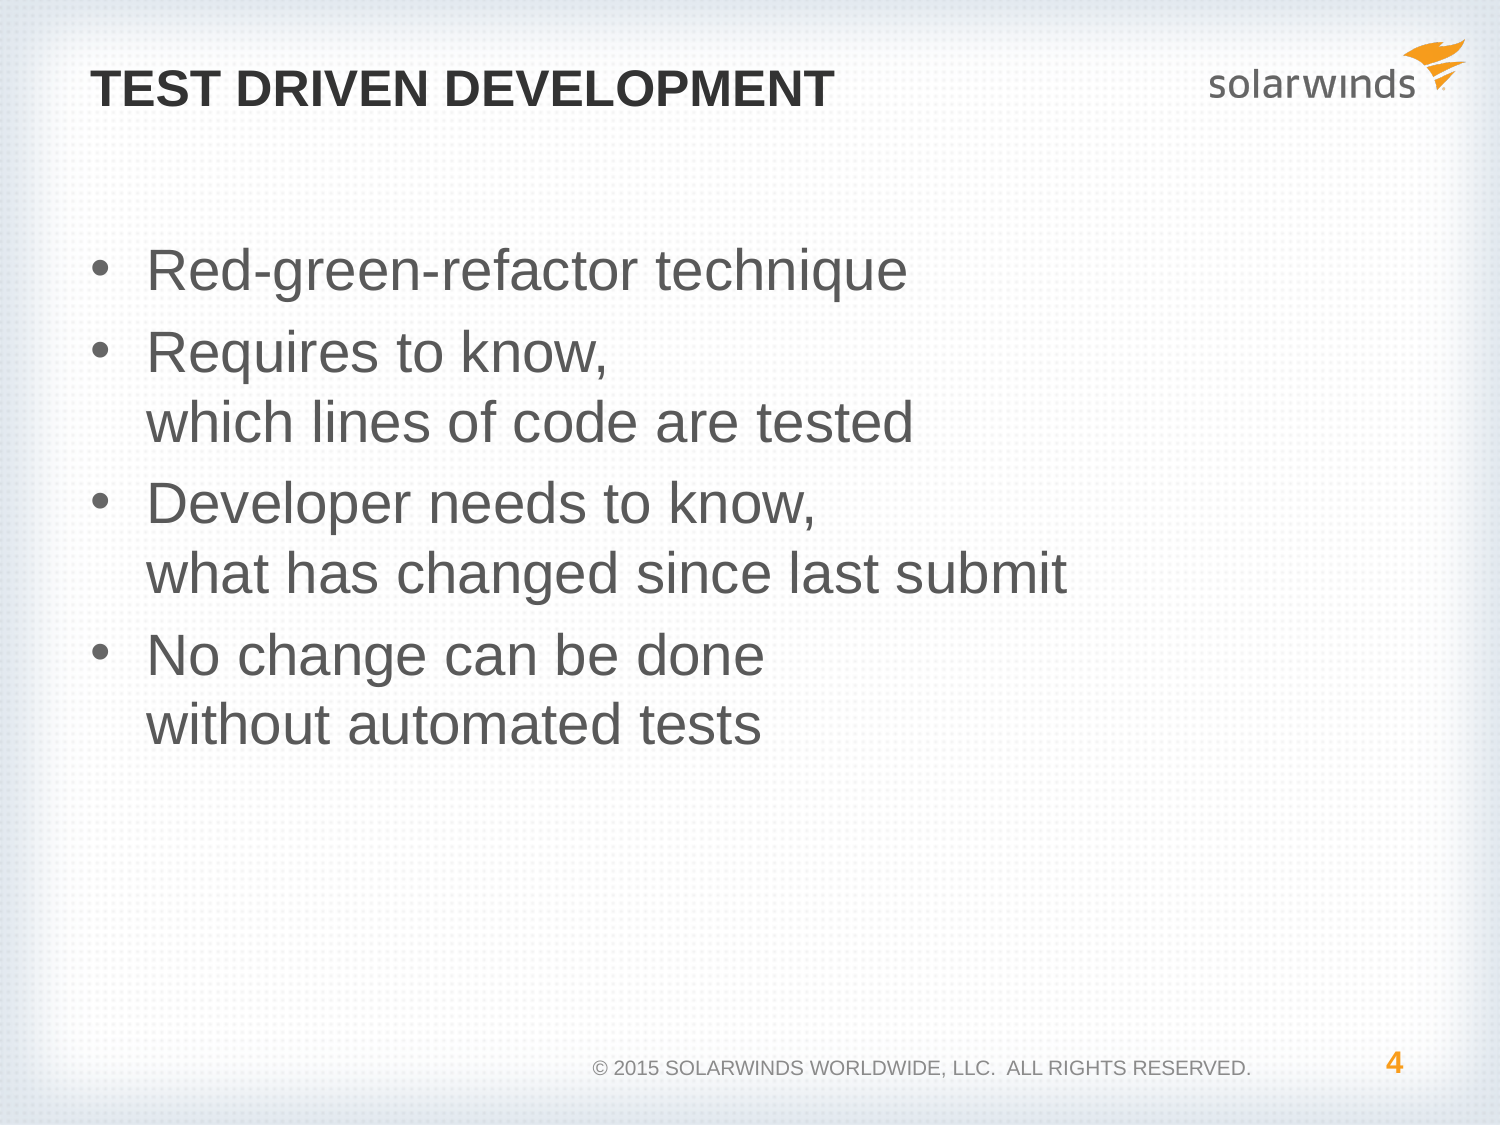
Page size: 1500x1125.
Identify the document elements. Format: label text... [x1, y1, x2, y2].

title Test driven development [75, 47, 1164, 125]
footer © 2015 SOLARWINDS WORLDWIDE, LLC. ALL RIGHTS RESERVED. [528, 1042, 1316, 1092]
picture [0, 0, 1500, 1125]
slide_number 4 [1348, 1031, 1441, 1092]
list Red-green-refactor technique Requires to know, which lines of code are tested Developer needs to know, what has changed since last submit No change can be done without automated tests [75, 224, 1425, 1005]
